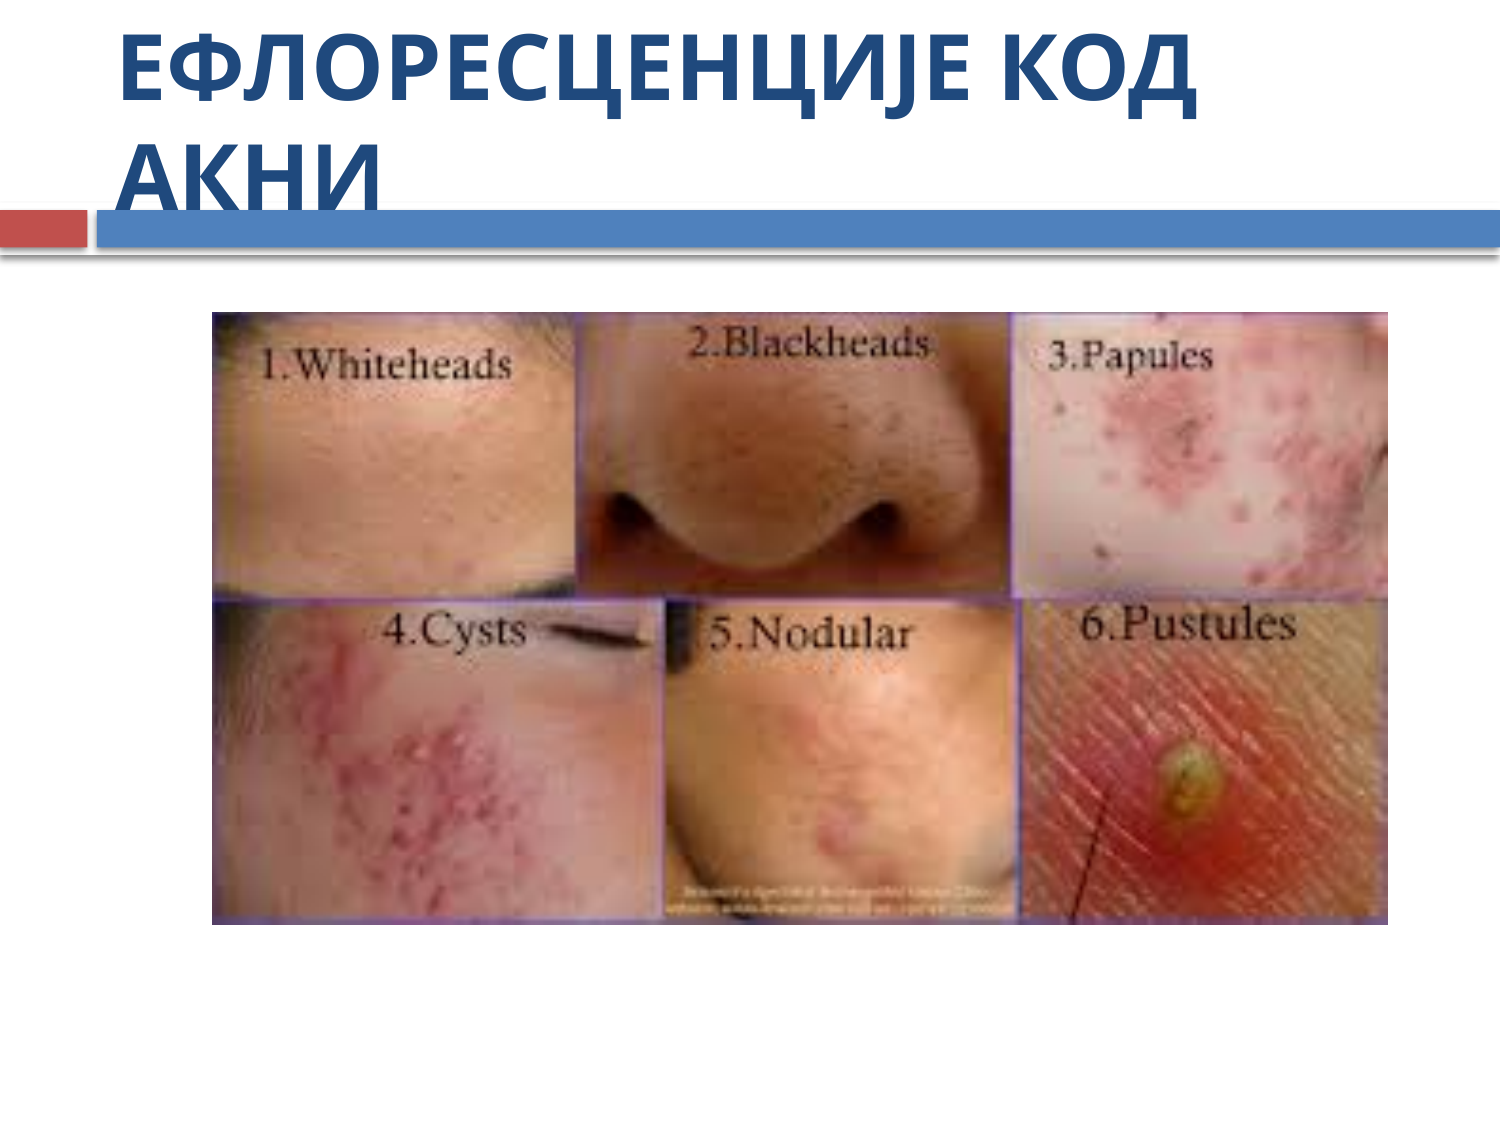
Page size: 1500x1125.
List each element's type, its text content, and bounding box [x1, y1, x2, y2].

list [212, 312, 1388, 926]
title ЕФЛОРЕСЦЕНЦИЈЕ КОД АКНИ [100, 37, 1438, 200]
